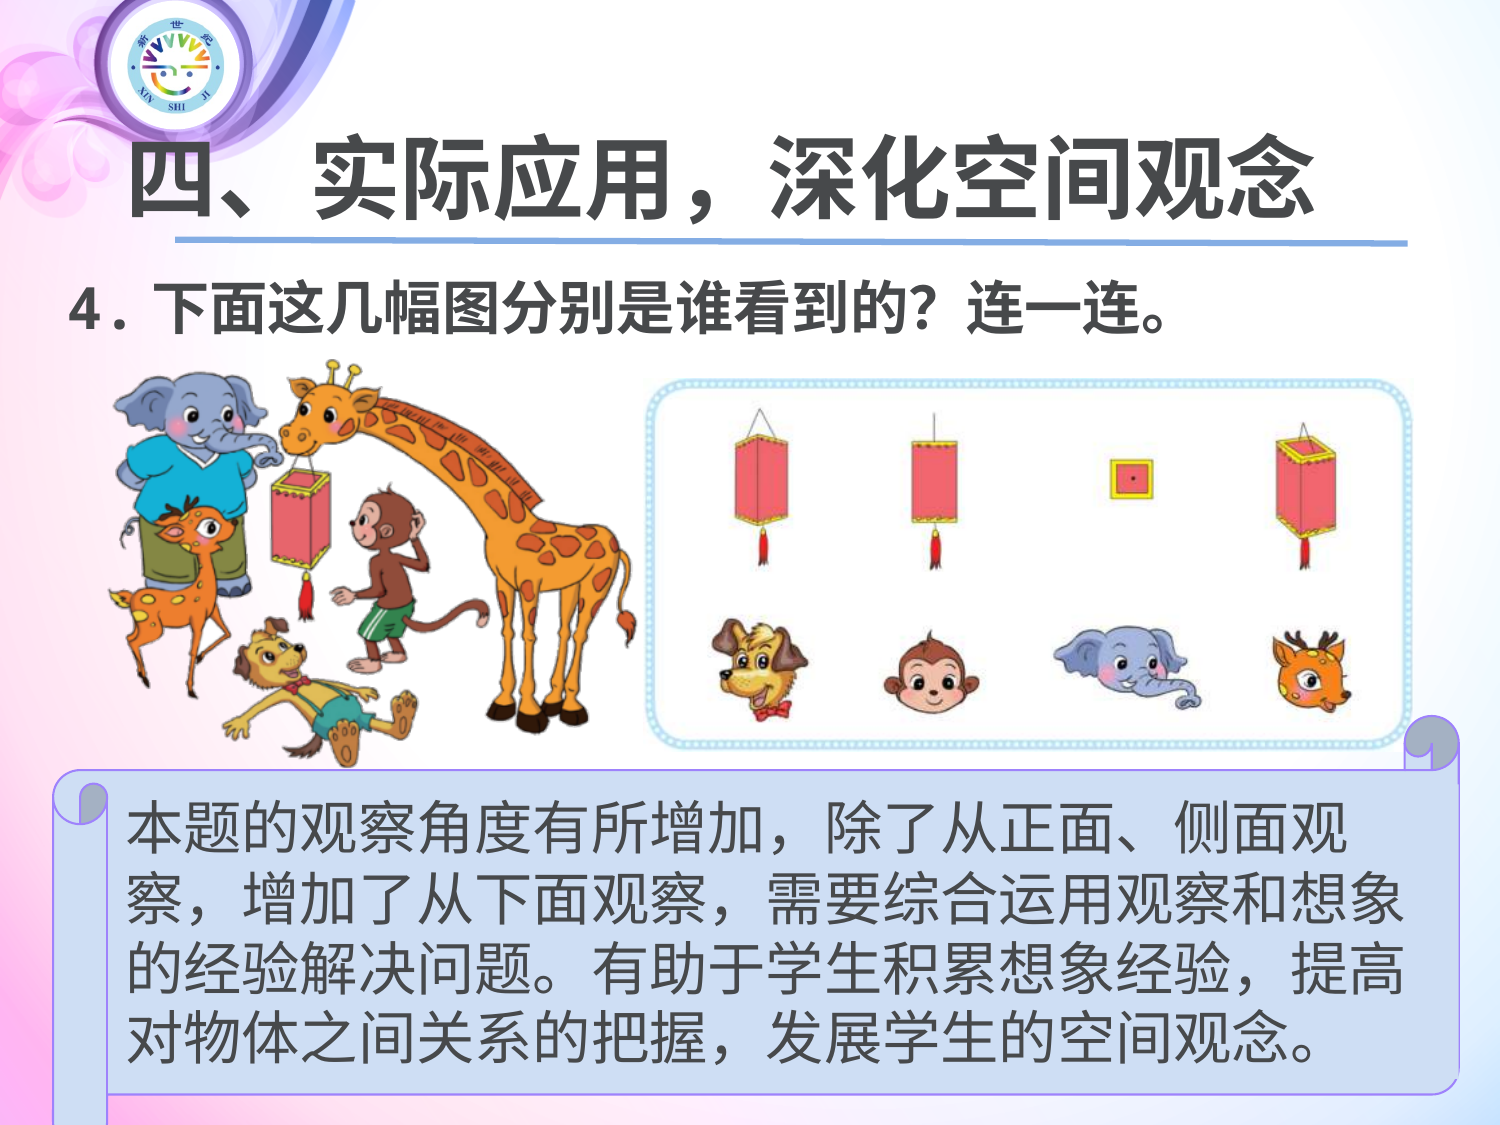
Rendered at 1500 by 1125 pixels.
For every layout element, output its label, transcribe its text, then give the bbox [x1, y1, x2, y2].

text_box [175, 239, 1408, 244]
picture [0, 0, 1500, 1125]
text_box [53, 716, 1459, 1125]
text_box 四、实际应用，深化空间观念 [110, 113, 1408, 239]
text_box 4.下面这几幅图分别是谁看到的？连一连。 [52, 263, 1412, 349]
